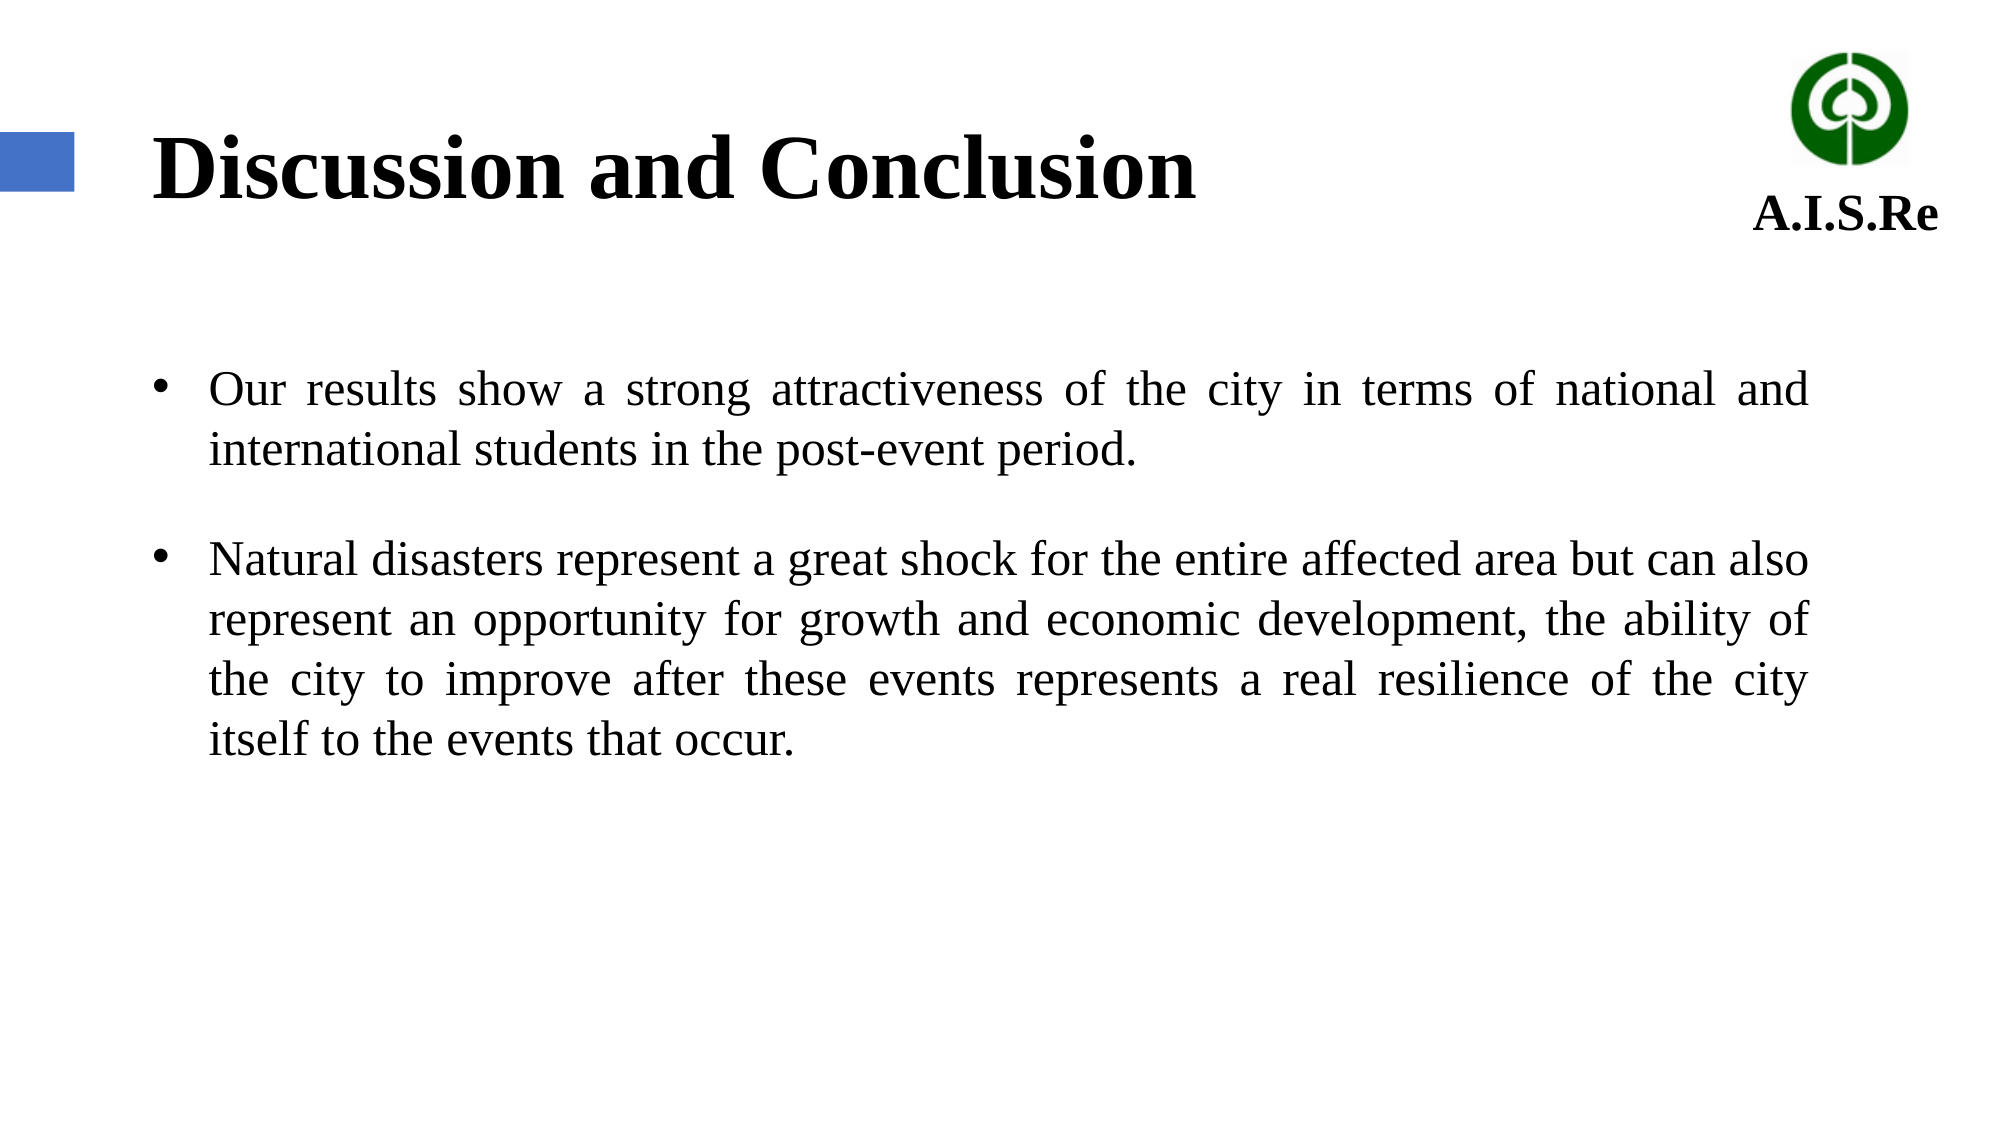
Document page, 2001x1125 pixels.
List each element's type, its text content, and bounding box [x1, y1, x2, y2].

title Discussion and Conclusion [137, 59, 1863, 278]
text_box A.I.S.Re [1737, 171, 1965, 249]
picture [1789, 47, 1913, 172]
text_box Our results show a strong attractiveness of the city in terms of national and international students in the post-event period. Natural disasters represent a great shock for the entire affected area but can also represent an opportunity for growth and economic development, the ability of the city to improve after these events represents a real resilience of the city itself to the events that occur. [137, 348, 1826, 833]
